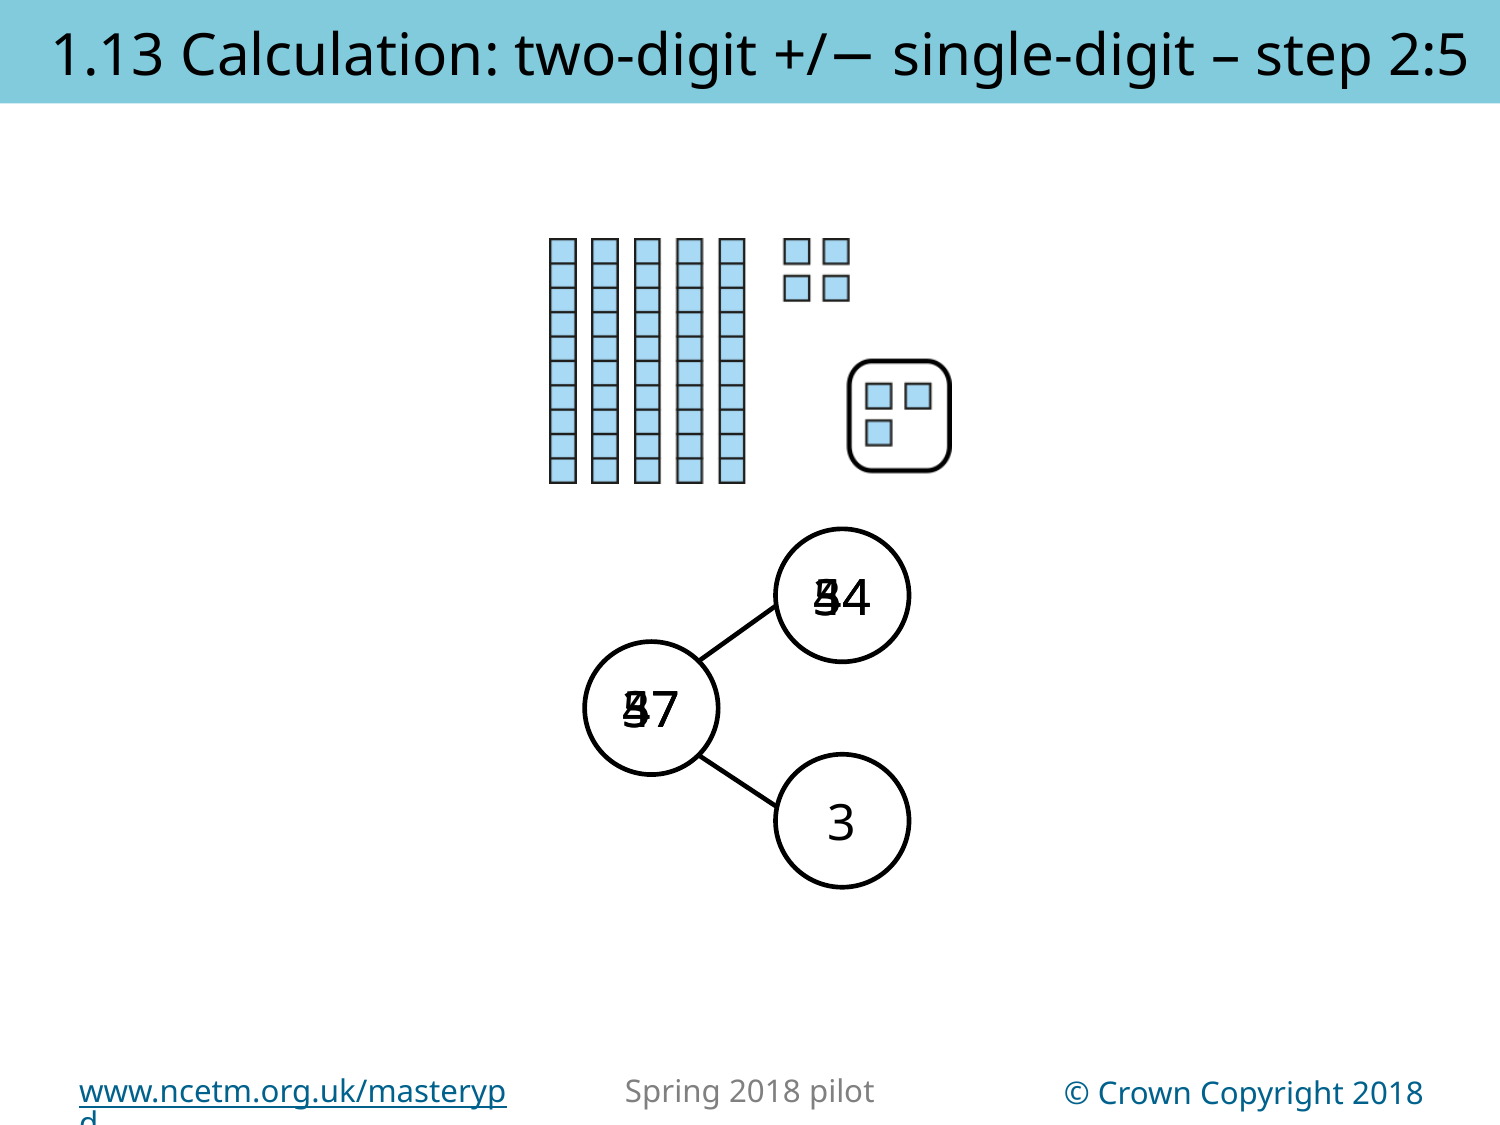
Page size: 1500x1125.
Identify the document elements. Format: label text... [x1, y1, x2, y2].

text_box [584, 528, 910, 888]
picture [549, 237, 577, 485]
picture [633, 237, 953, 485]
picture [591, 237, 619, 485]
list 1.13 Calculation: two-digit +/− single-digit – step 2:5 [0, 0, 1500, 104]
